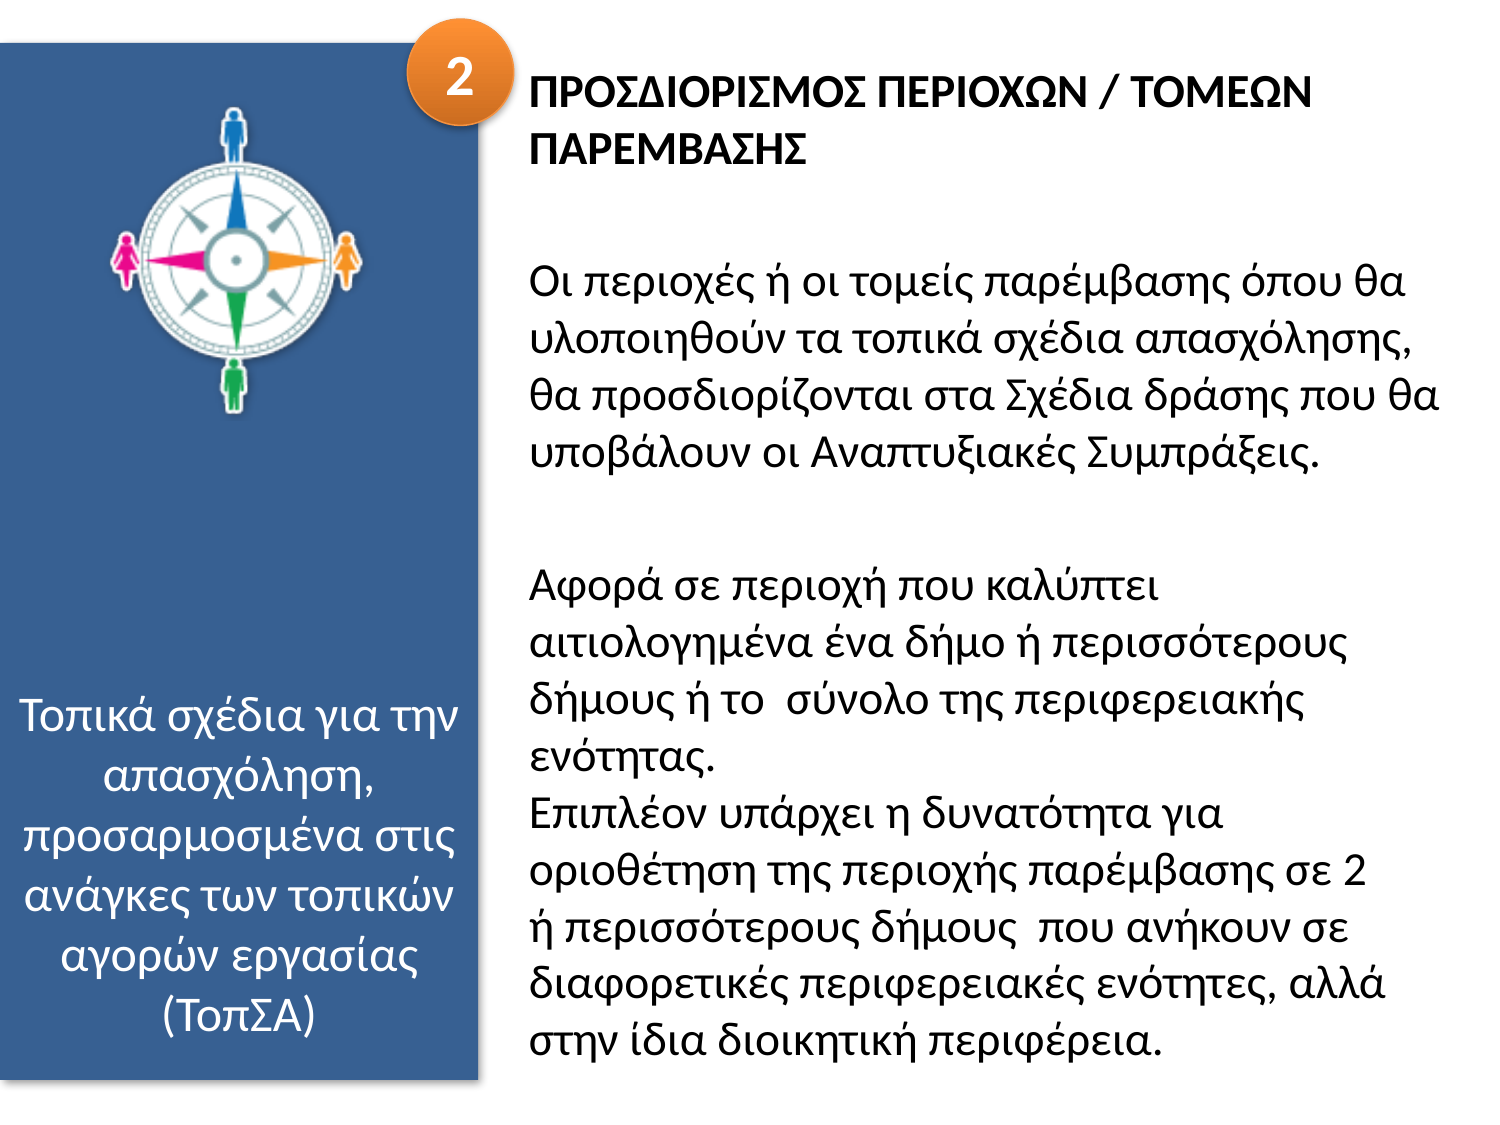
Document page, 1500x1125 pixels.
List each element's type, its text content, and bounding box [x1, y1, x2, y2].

list ΠΡΟΣΔΙΟΡΙΣΜΟΣ ΠΕΡΙΟΧΩΝ / ΤΟΜΕΩΝ ΠΑΡΕΜΒΑΣΗΣ Οι περιοχές ή οι τομείς παρέμβασης όπου θα υλοποιηθούν τα τοπικά σχέδια απασχόλησης, θα προσδιορίζονται στα Σχέδια δράσης που θα υποβάλουν οι Αναπτυξιακές Συμπράξεις. Αφορά σε περιοχή που καλύπτει αιτιολογημένα ένα δήμο ή περισσότερους δήμους ή το σύνολο της περιφερειακής ενότητας. Επιπλέον υπάρχει η δυνατότητα για οριοθέτηση της περιοχής παρέμβασης σε 2 ή περισσότερους δήμους που ανήκουν σε διαφορετικές περιφερειακές ενότητες, αλλά στην ίδια διοικητική περιφέρεια. [513, 42, 1471, 1083]
picture [104, 101, 374, 421]
text_box 2 [406, 18, 515, 127]
text_box Τοπικά σχέδια για την απασχόληση, προσαρμοσμένα στις ανάγκες των τοπικών αγορών εργασίας (ΤοπΣΑ) [0, 42, 479, 1080]
